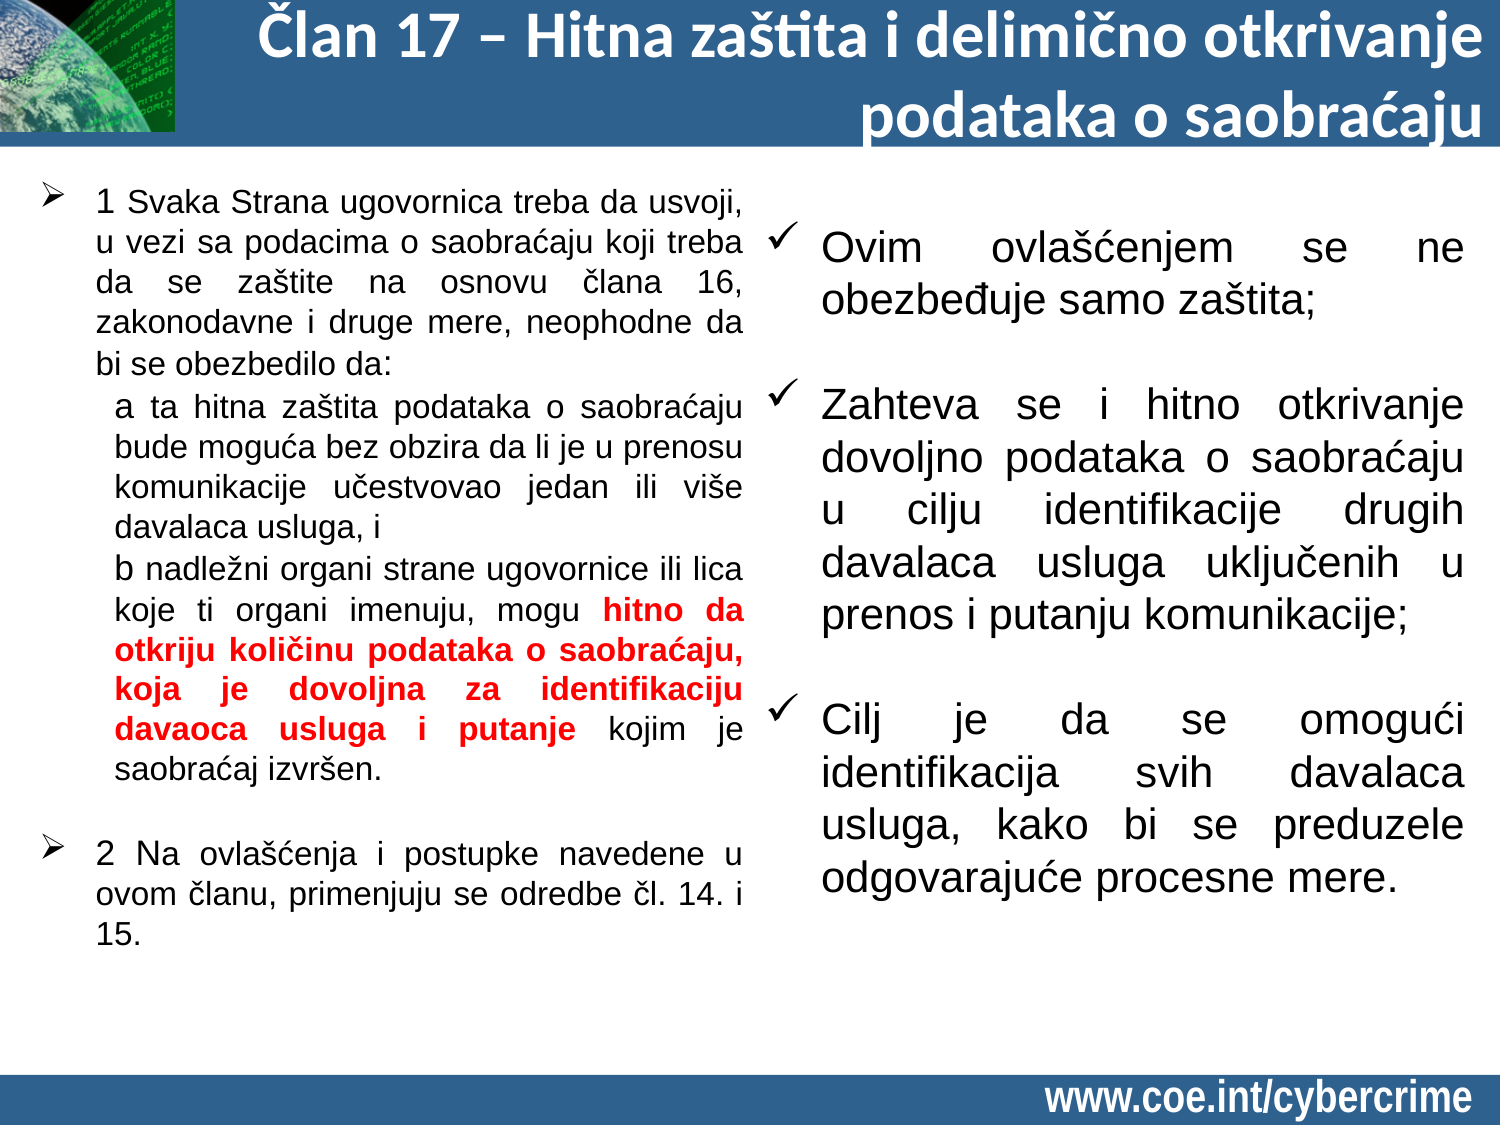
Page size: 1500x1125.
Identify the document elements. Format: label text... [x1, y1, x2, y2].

text_box Član 17 – Hitna zaštita i delimično otkrivanje podataka o saobraćaju [0, 0, 1500, 149]
text_box 1 Svaka Strana ugovornica treba da usvoji, u vezi sa podacima o saobraćaju koji treba da se zaštite na osnovu člana 16, zakonodavne i druge mere, neophodne da bi se obezbedilo da: a ta hitna zaštita podataka o saobraćaju bude moguća bez obzira da li je u prenosu komunikacije učestvovao jedan ili više davalaca usluga, i b nadležni organi strane ugovornice ili lica koje ti organi imenuju, mogu hitno da otkriju količinu podataka o saobraćaju, koja je dovoljna za identifikaciju davaoca usluga i putanje kojim je saobraćaj izvršen. 2 Na ovlašćenja i postupke navedene u ovom članu, primenjuju se odredbe čl. 14. i 15. [24, 170, 759, 1002]
text_box [0, 1073, 1030, 1125]
picture [0, 0, 175, 132]
text_box www.coe.int/cybercrime [1030, 1059, 1500, 1125]
text_box Ovim ovlašćenjem se ne obezbeđuje samo zaštita; Zahteva se i hitno otkrivanje dovoljno podataka o saobraćaju u cilju identifikacije drugih davalaca usluga uključenih u prenos i putanju komunikacije; Cilj je da se omogući identifikacija svih davalaca usluga, kako bi se preduzele odgovarajuće procesne mere. [749, 211, 1480, 909]
